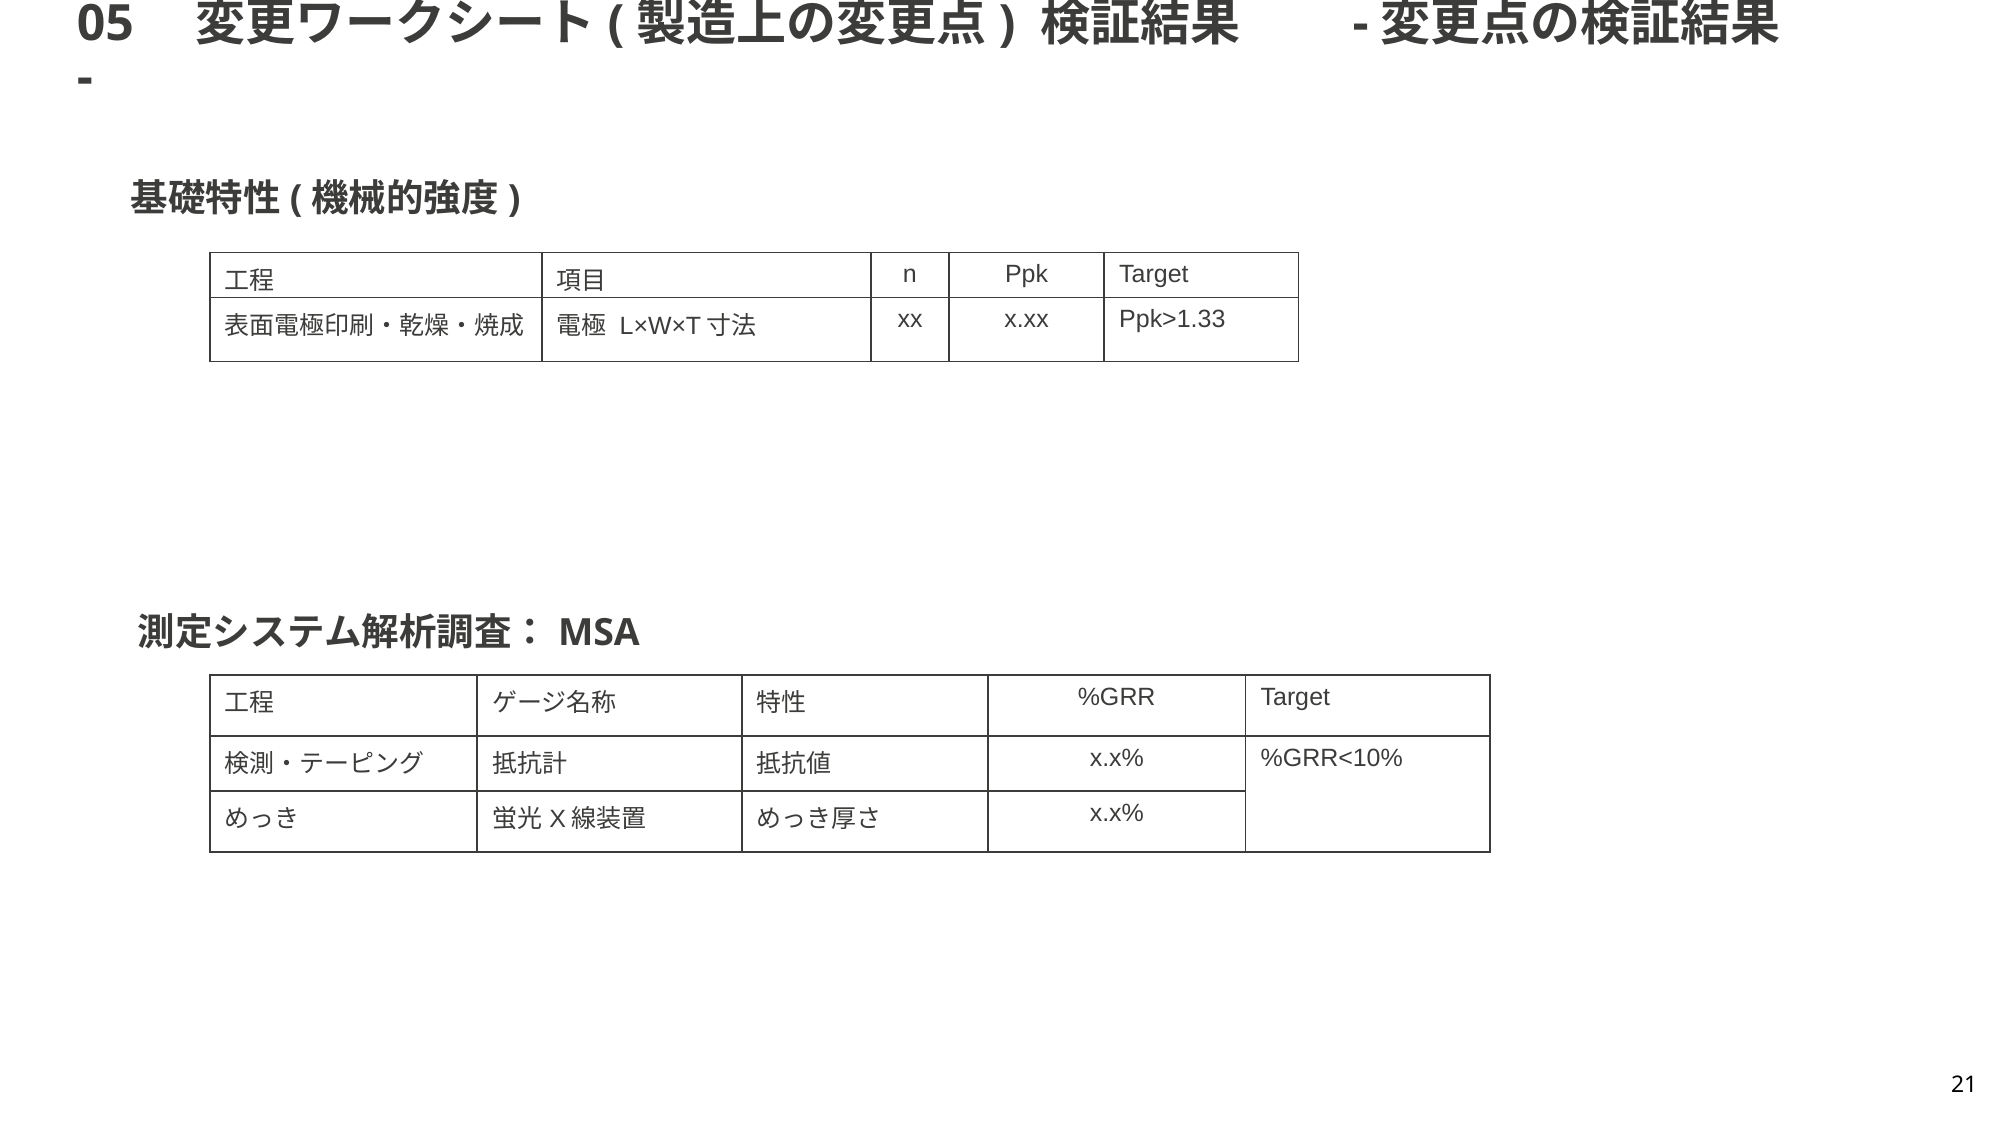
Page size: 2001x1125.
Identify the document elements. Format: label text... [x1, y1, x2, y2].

table_cell 電極 L×W×T寸法 [543, 298, 870, 361]
table_header ゲージ名称 [478, 676, 741, 735]
text_box 測定システム解析調査：MSA [122, 600, 656, 660]
table_cell めっき [211, 792, 476, 851]
table_cell xx [872, 298, 948, 361]
table_header Target [1246, 676, 1489, 735]
table_header 工程 [211, 253, 541, 297]
table_header %GRR [989, 676, 1245, 735]
table_cell x.x% [989, 792, 1245, 851]
table_cell めっき厚さ [743, 792, 987, 851]
title 05 変更ワークシート(製造上の変更点) 検証結果 -変更点の検証結果- [0, 0, 1877, 123]
table_header n [872, 253, 948, 297]
table_cell 検測・テーピング [211, 737, 476, 790]
text_box 基礎特性(機械的強度) [116, 166, 536, 227]
table_header 特性 [743, 676, 987, 735]
table_cell 抵抗値 [743, 737, 987, 790]
table_cell x.xx [950, 298, 1103, 361]
table_header 工程 [211, 676, 476, 735]
table_header 項目 [543, 253, 870, 297]
table_header Ppk [950, 253, 1103, 297]
table_cell x.x% [989, 737, 1245, 790]
table_cell 表面電極印刷・乾燥・焼成 [211, 298, 541, 361]
table_cell Ppk>1.33 [1105, 298, 1298, 361]
table_cell 蛍光X線装置 [478, 792, 741, 851]
table_header Target [1105, 253, 1298, 297]
table_cell %GRR<10% [1246, 737, 1489, 851]
table_cell 抵抗計 [478, 737, 741, 790]
